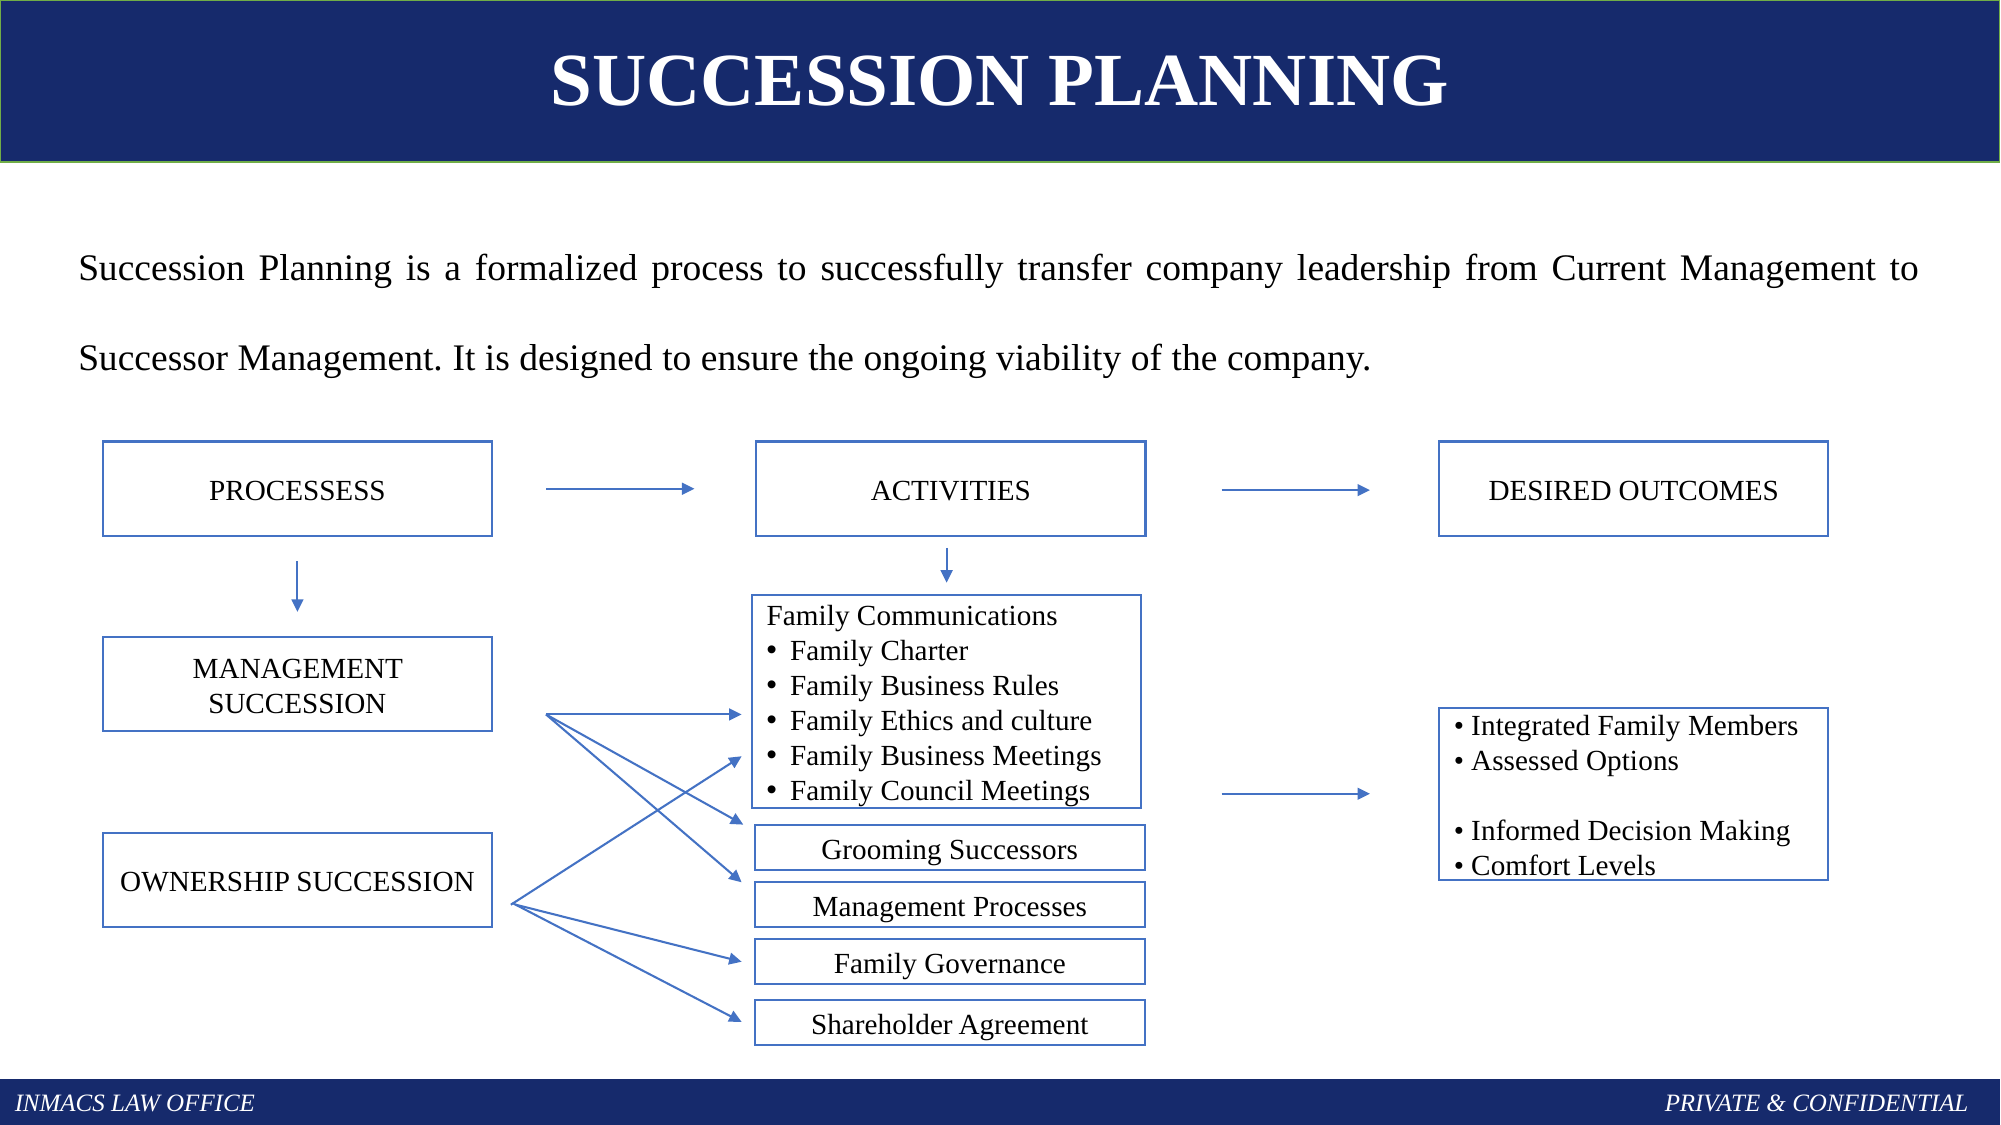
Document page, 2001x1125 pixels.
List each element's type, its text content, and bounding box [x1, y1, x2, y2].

text_box Family Governance [754, 938, 1146, 985]
text_box SUCCESSION PLANNING [0, 0, 2000, 163]
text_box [512, 905, 742, 1022]
text_box Management Processes [754, 881, 1146, 928]
text_box DESIRED OUTCOMES [1438, 440, 1829, 537]
text_box Shareholder Agreement [754, 999, 1146, 1046]
text_box Family Communications Family Charter Family Business Rules Family Ethics and culture Family Business Meetings Family Council Meetings [751, 594, 1142, 809]
text_box • Integrated Family Members • Assessed Options • Informed Decision Making • Comfort Levels [1438, 707, 1829, 881]
text_box ACTIVITIES [755, 440, 1147, 537]
text_box Succession Planning is a formalized process to successfully transfer company leadership from Current Management to Successor Management. It is designed to ensure the ongoing viability of the company. [63, 191, 1937, 386]
text_box MANAGEMENT SUCCESSION [102, 636, 493, 732]
text_box Grooming Successors [754, 824, 1146, 871]
text_box PROCESSESS [102, 440, 493, 537]
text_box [510, 756, 742, 905]
text_box INMACS LAW OFFICE PRIVATE & CONFIDENTIAL [0, 1079, 2000, 1125]
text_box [515, 905, 742, 962]
text_box OWNERSHIP SUCCESSION [102, 832, 493, 928]
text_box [546, 714, 744, 825]
